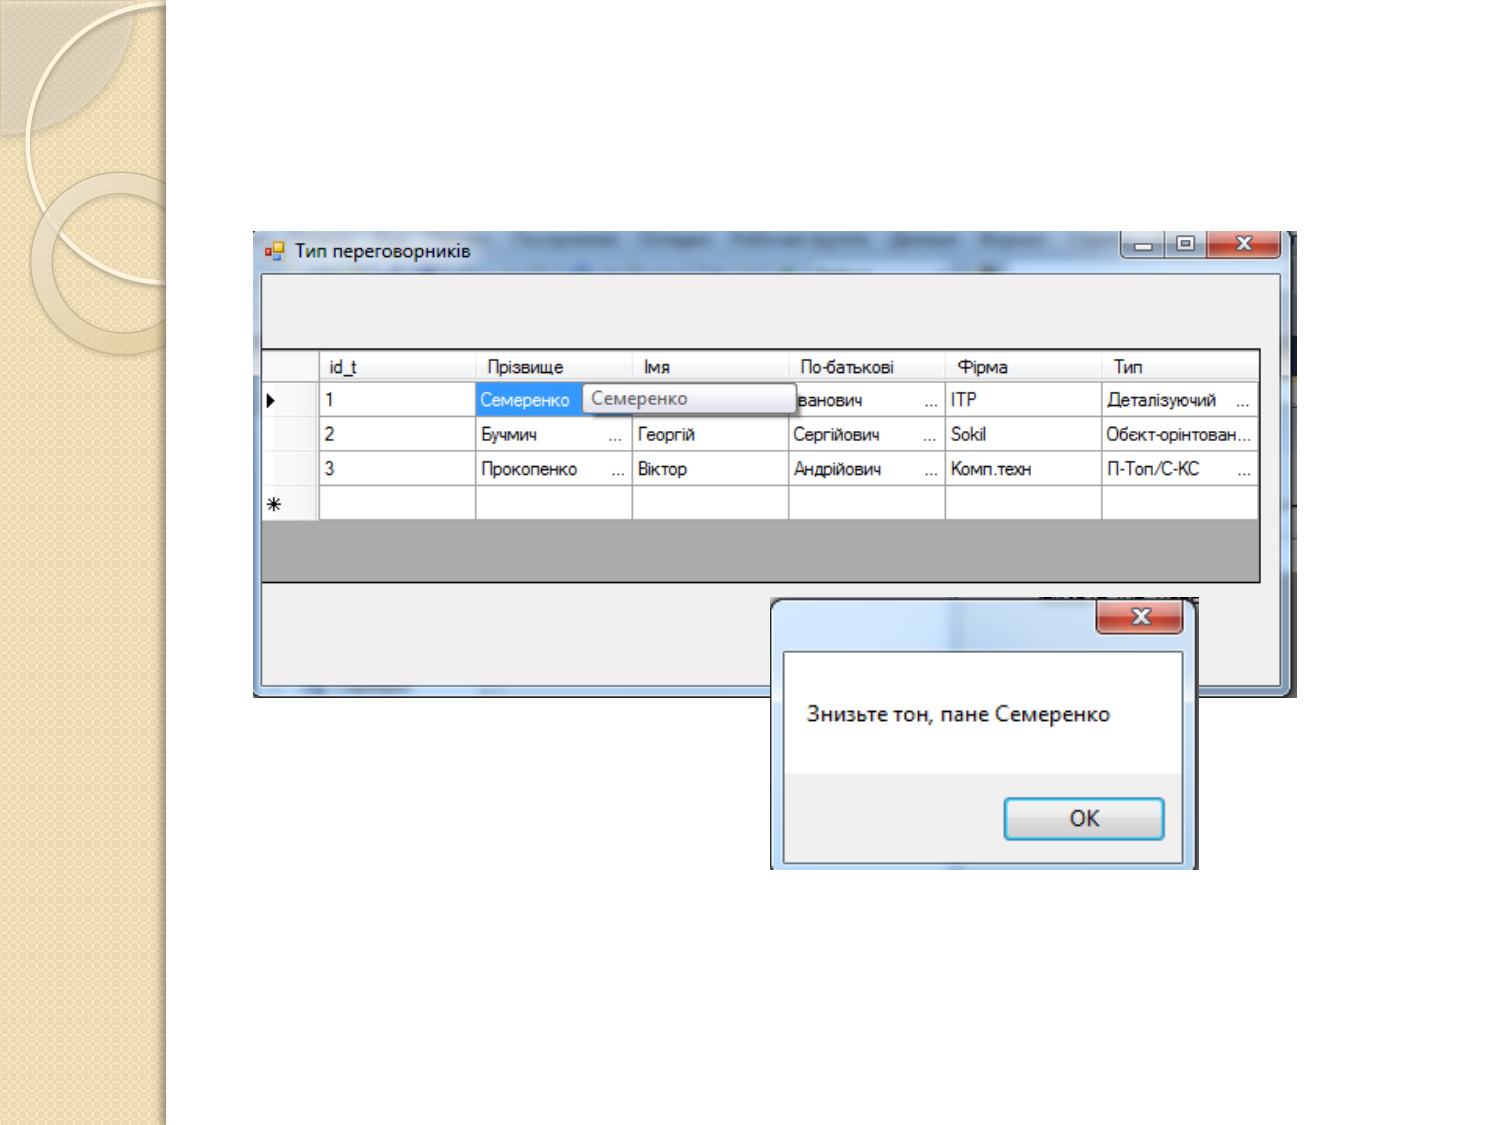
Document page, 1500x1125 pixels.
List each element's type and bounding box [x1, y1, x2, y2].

picture [253, 231, 1297, 698]
list [770, 597, 1200, 870]
